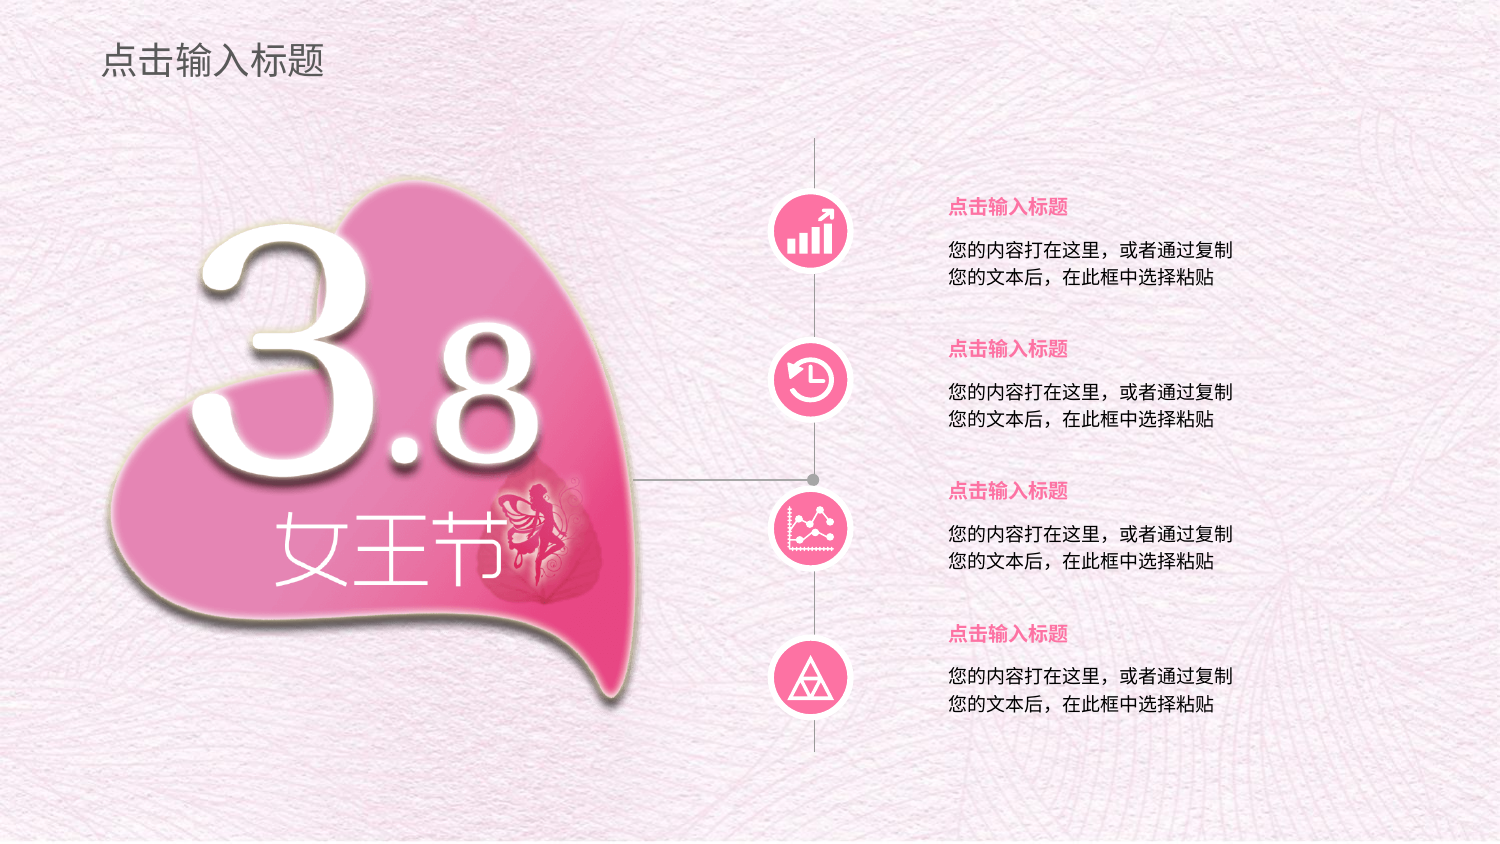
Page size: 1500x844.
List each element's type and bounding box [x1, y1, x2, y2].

text_box [774, 138, 1251, 753]
picture [0, 0, 1500, 844]
